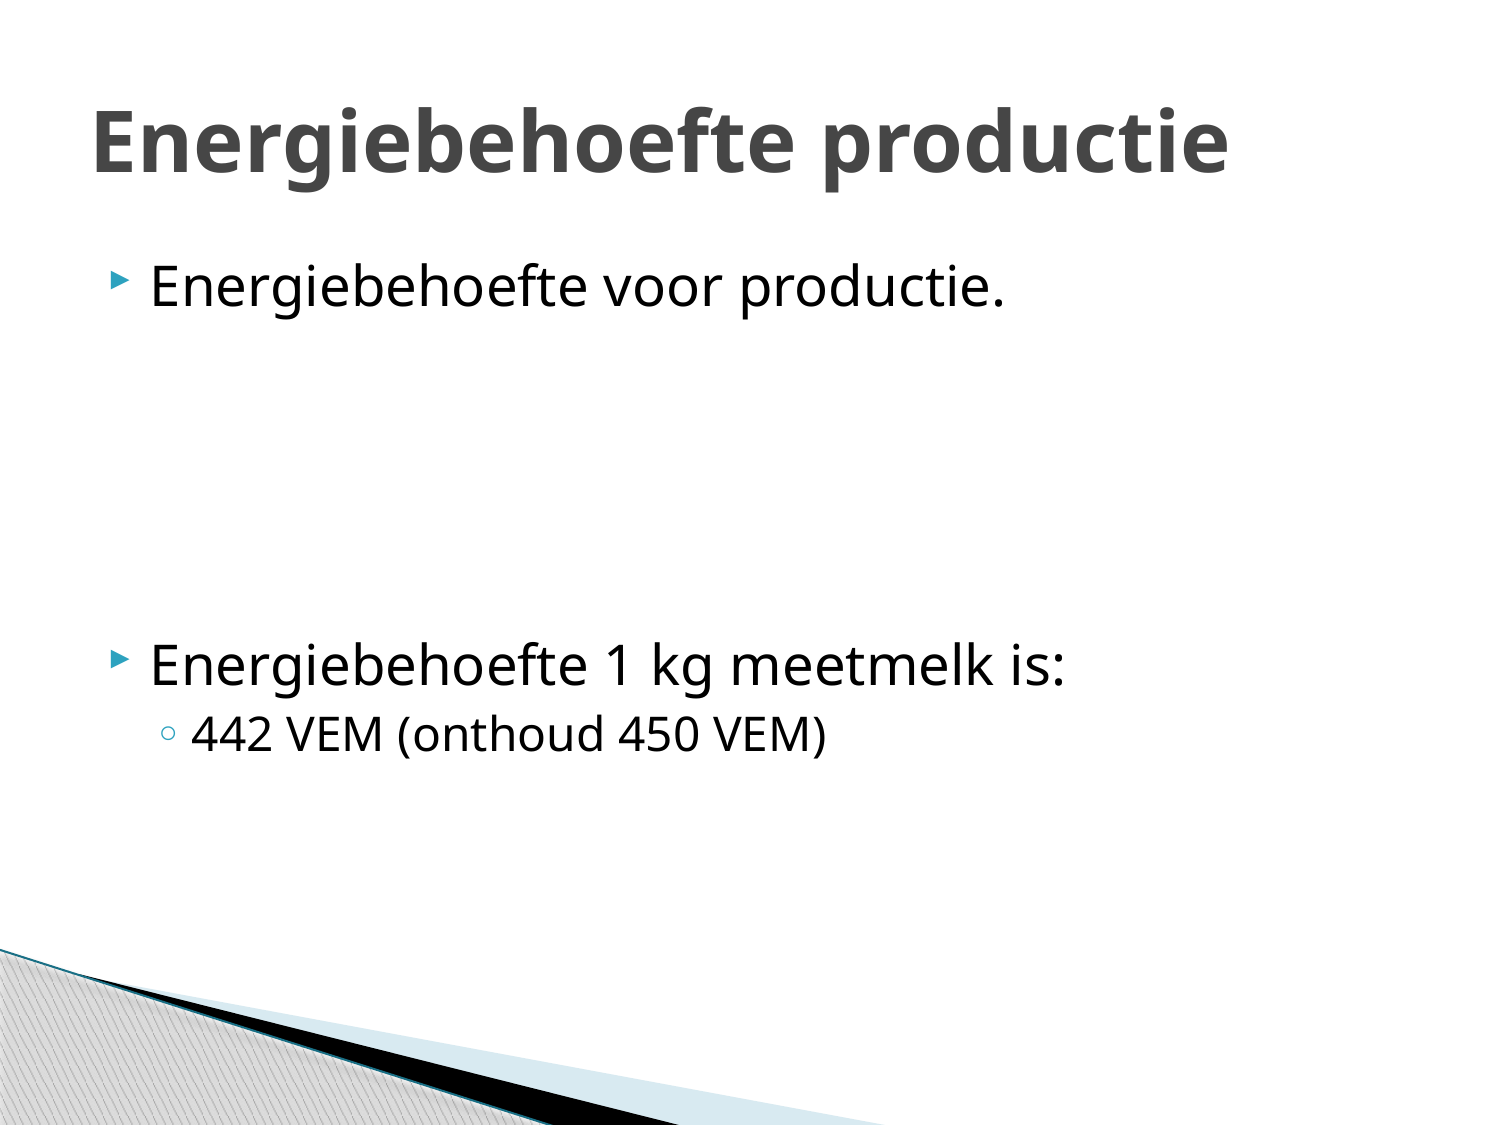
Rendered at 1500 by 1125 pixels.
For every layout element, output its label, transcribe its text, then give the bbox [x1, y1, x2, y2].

title Energiebehoefte productie [75, 45, 1425, 233]
list Energiebehoefte voor productie. Energiebehoefte 1 kg meetmelk is: 442 VEM (onthoud 450 VEM) [75, 243, 1425, 986]
